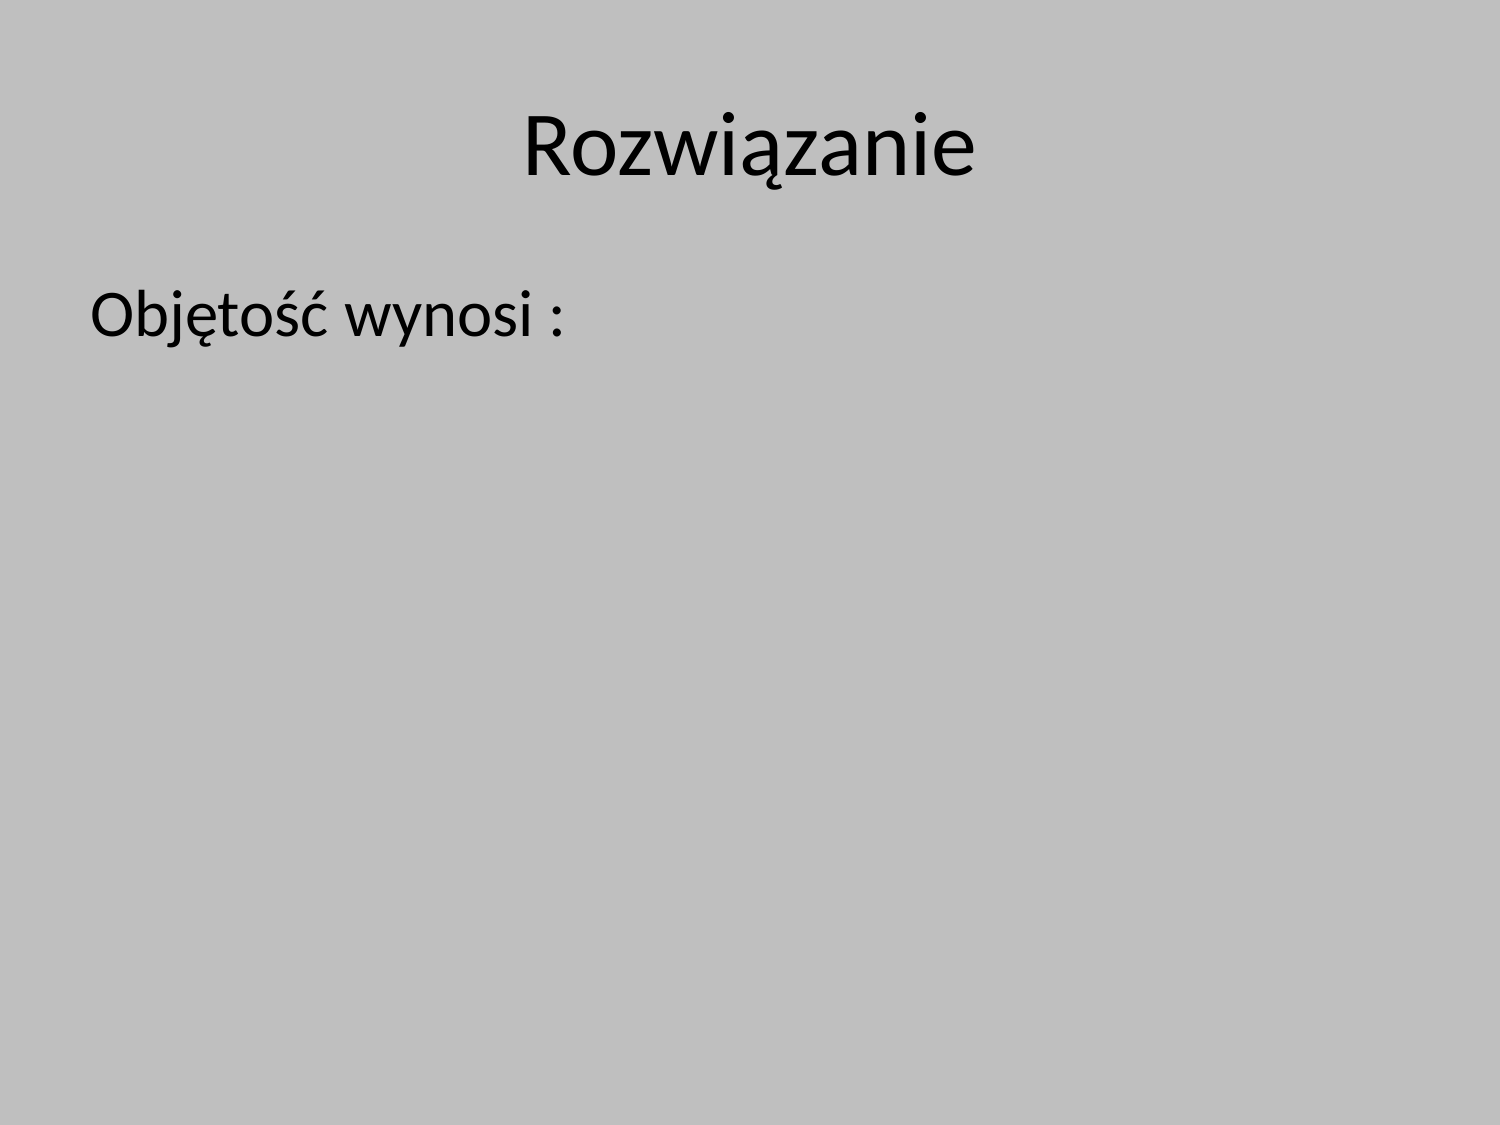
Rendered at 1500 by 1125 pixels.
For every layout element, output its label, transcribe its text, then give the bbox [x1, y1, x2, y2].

title Rozwiązanie [75, 45, 1425, 233]
